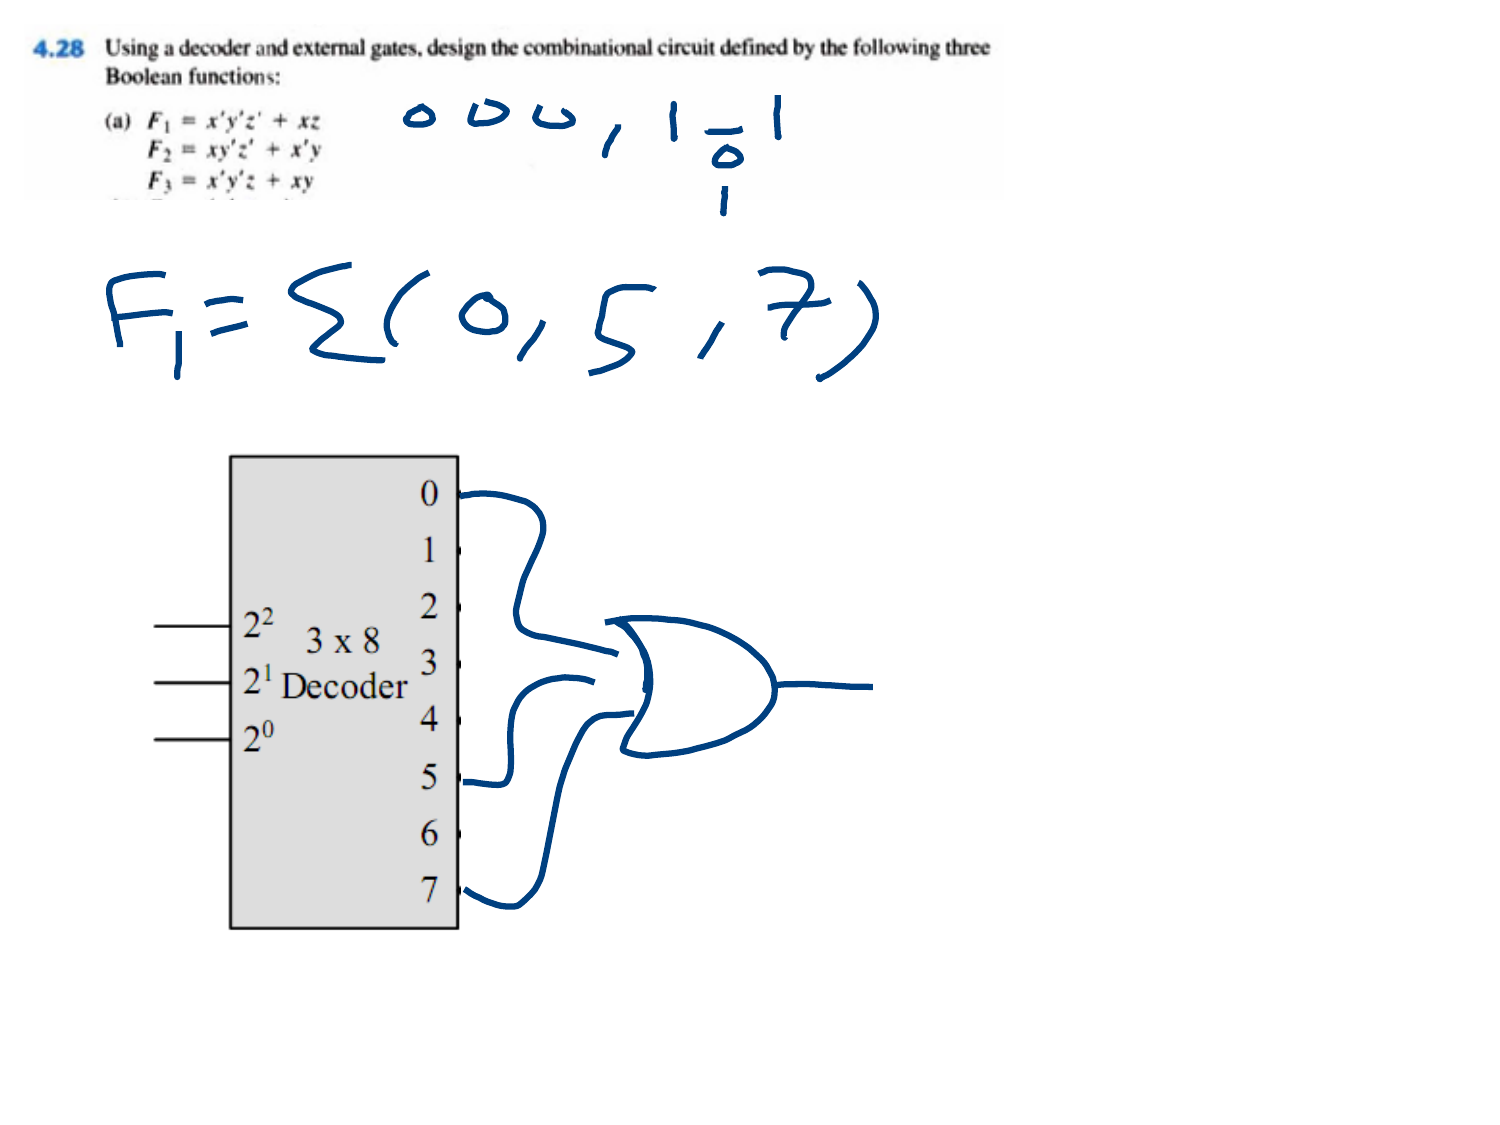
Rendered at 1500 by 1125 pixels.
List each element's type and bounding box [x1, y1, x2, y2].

text_box [773, 306, 801, 339]
text_box [465, 492, 619, 656]
text_box [465, 676, 595, 786]
text_box [818, 282, 877, 380]
text_box [385, 271, 430, 345]
picture [24, 24, 1005, 201]
text_box [588, 286, 656, 375]
text_box [176, 331, 180, 378]
text_box [771, 683, 873, 688]
text_box [465, 712, 635, 908]
text_box [111, 311, 173, 319]
picture [149, 412, 462, 952]
text_box [204, 298, 244, 306]
text_box [114, 316, 140, 348]
text_box [519, 320, 545, 360]
text_box [108, 273, 166, 317]
text_box [758, 268, 813, 305]
text_box [210, 322, 248, 335]
text_box [604, 617, 776, 757]
text_box [767, 299, 831, 309]
text_box [699, 321, 723, 359]
text_box [460, 293, 507, 333]
text_box [615, 621, 649, 691]
text_box [290, 264, 384, 362]
